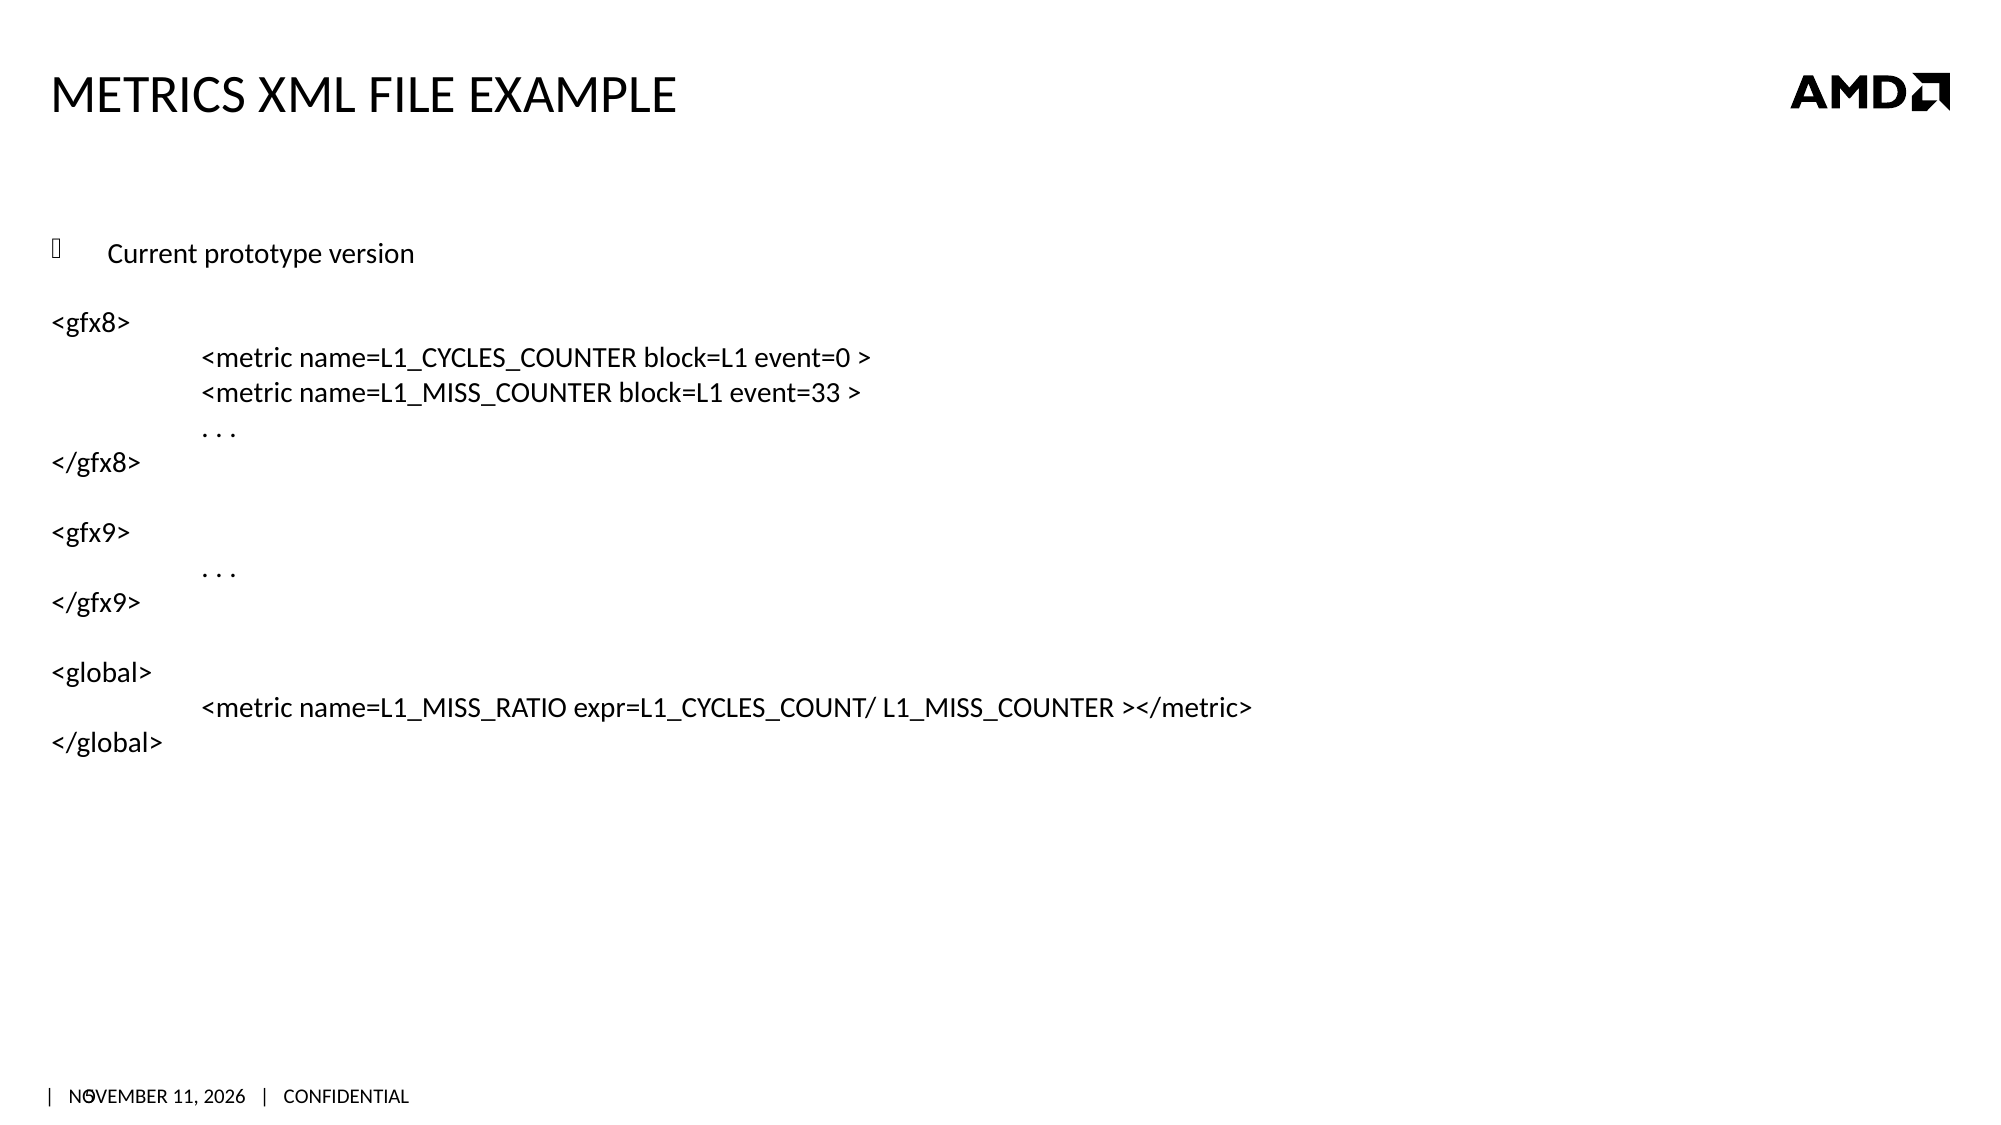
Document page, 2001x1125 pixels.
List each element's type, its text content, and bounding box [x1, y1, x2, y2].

title Metrics XML file example [50, 45, 1761, 124]
list Current prototype version <gfx8> <metric name=L1_CYCLES_COUNTER block=L1 event=0 > <metric name=L1_MISS_COUNTER block=L1 event=33 > . . . </gfx8> <gfx9> . . . </gfx9> <global> <metric name=L1_MISS_RATIO expr=L1_CYCLES_COUNT/ L1_MISS_COUNTER ></metric> </global> [51, 226, 1912, 1037]
